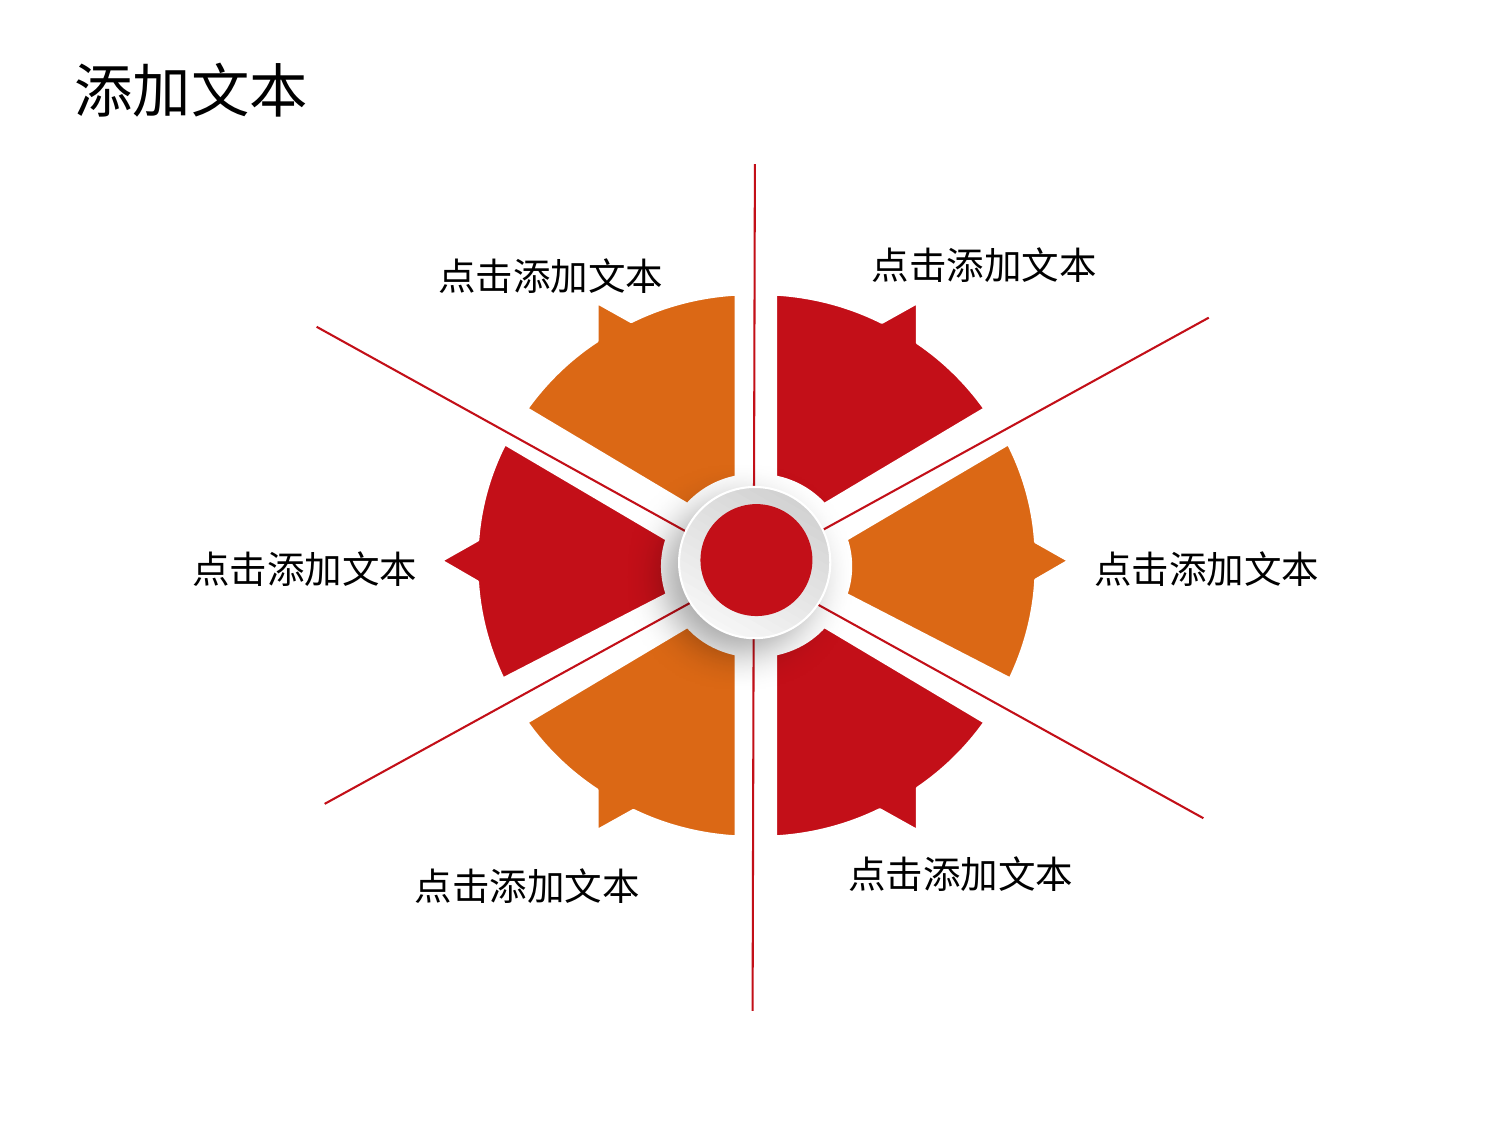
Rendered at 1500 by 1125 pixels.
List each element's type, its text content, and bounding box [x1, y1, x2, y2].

text_box 添加文本 [60, 46, 323, 132]
text_box 点击添加文本 [177, 538, 311, 599]
text_box 点击添加文本 [1215, 538, 1335, 599]
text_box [316, 163, 1210, 1012]
